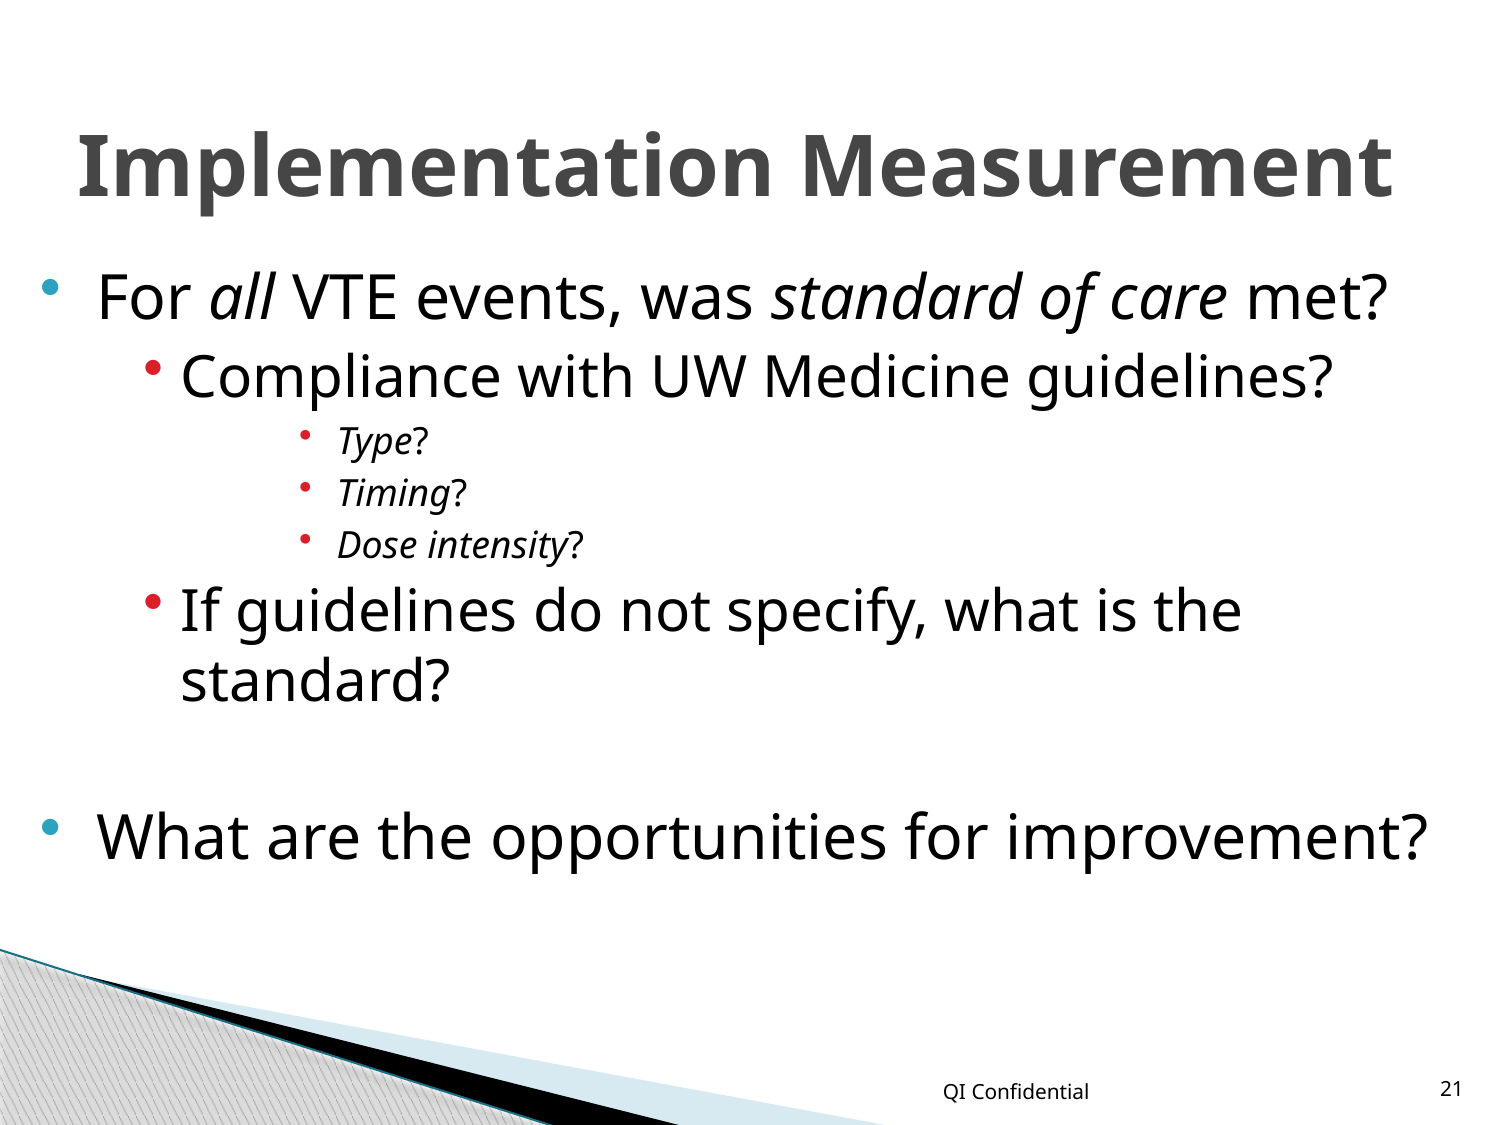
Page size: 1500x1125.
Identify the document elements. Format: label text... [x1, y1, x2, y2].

slide_number 21 [1418, 1051, 1479, 1112]
title Implementation Measurement [62, 75, 1413, 249]
footer QI Confidential [718, 1051, 1105, 1112]
list For all VTE events, was standard of care met? Compliance with UW Medicine guidelines? Type? Timing? Dose intensity? If guidelines do not specify, what is the standard? What are the opportunities for improvement? [24, 249, 1488, 1025]
